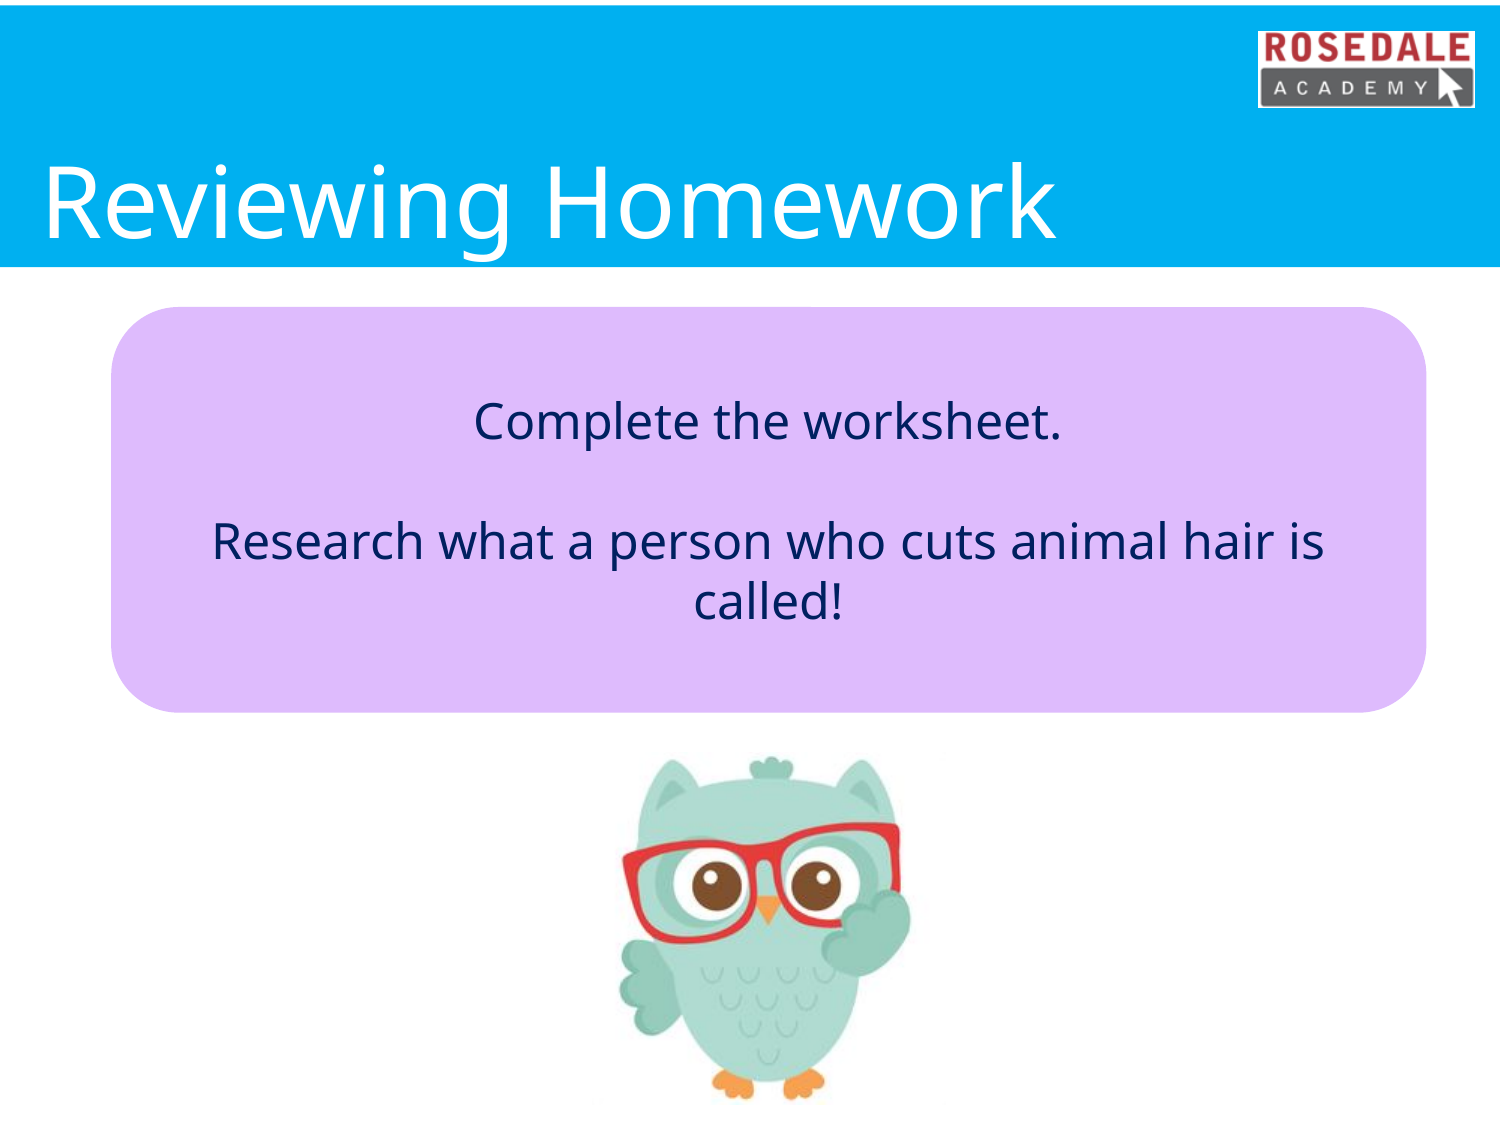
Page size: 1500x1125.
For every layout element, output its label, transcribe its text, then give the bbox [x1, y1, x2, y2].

text_box [0, 4, 1500, 268]
picture [1259, 32, 1474, 107]
picture [592, 752, 946, 1105]
text_box Reviewing Homework [25, 130, 1388, 266]
text_box Complete the worksheet. Research what a person who cuts animal hair is called! [110, 305, 1428, 714]
